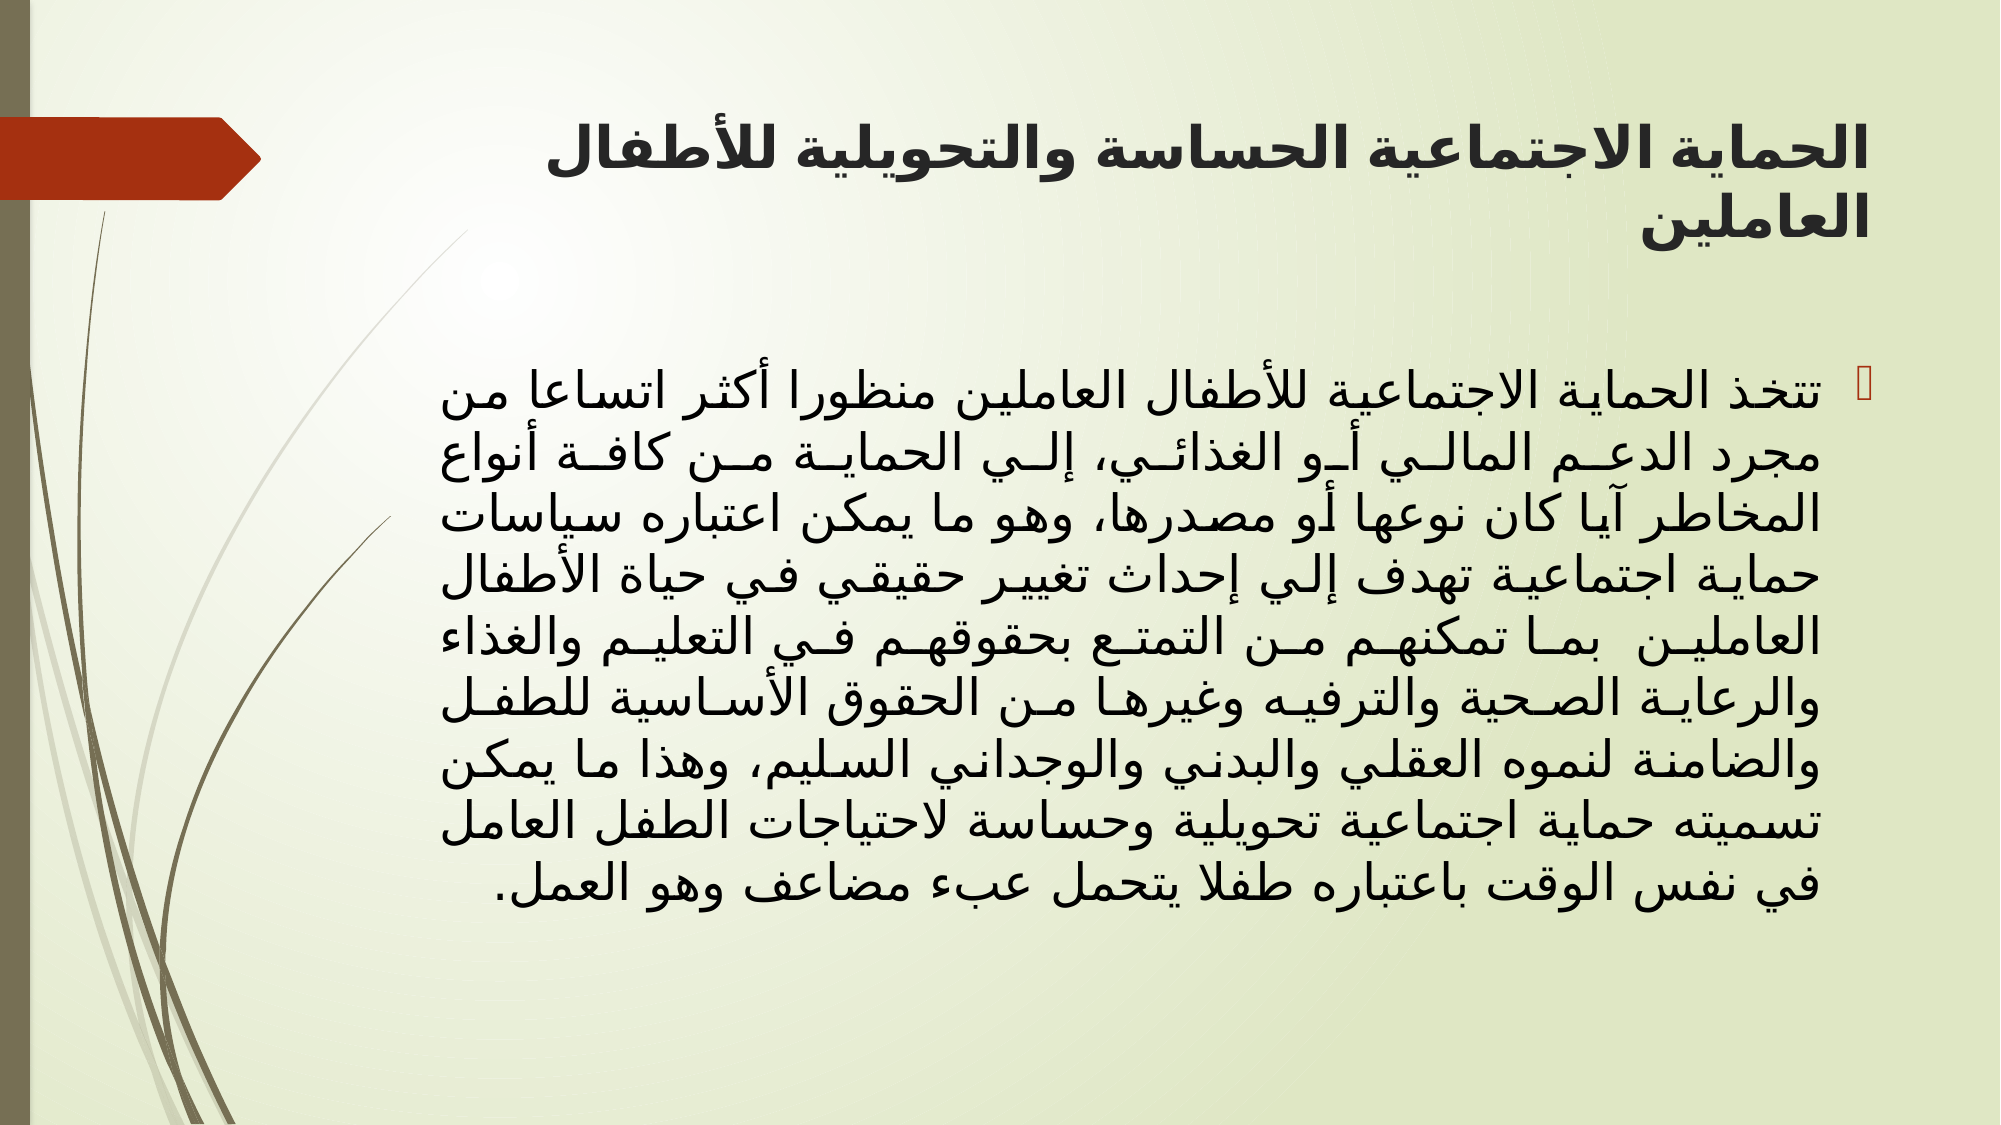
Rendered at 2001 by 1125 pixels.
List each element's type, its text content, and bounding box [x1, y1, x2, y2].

list تتخذ الحماية الاجتماعية للأطفال العاملين منظورا أكثر اتساعا من مجرد الدعم المالي أو الغذائي، إلي الحماية من كافة أنواع المخاطر آيا كان نوعها أو مصدرها، وهو ما يمكن اعتباره سياسات حماية اجتماعية تهدف إلي إحداث تغيير حقيقي في حياة الأطفال العاملين بما تمكنهم من التمتع بحقوقهم في التعليم والغذاء والرعاية الصحية والترفيه وغيرها من الحقوق الأساسية للطفل والضامنة لنموه العقلي والبدني والوجداني السليم، وهذا ما يمكن تسميته حماية اجتماعية تحويلية وحساسة لاحتياجات الطفل العامل في نفس الوقت باعتباره طفلا يتحمل عبء مضاعف وهو العمل. [424, 350, 1888, 970]
title الحماية الاجتماعية الحساسة والتحويلية للأطفال العاملين [425, 102, 1888, 313]
